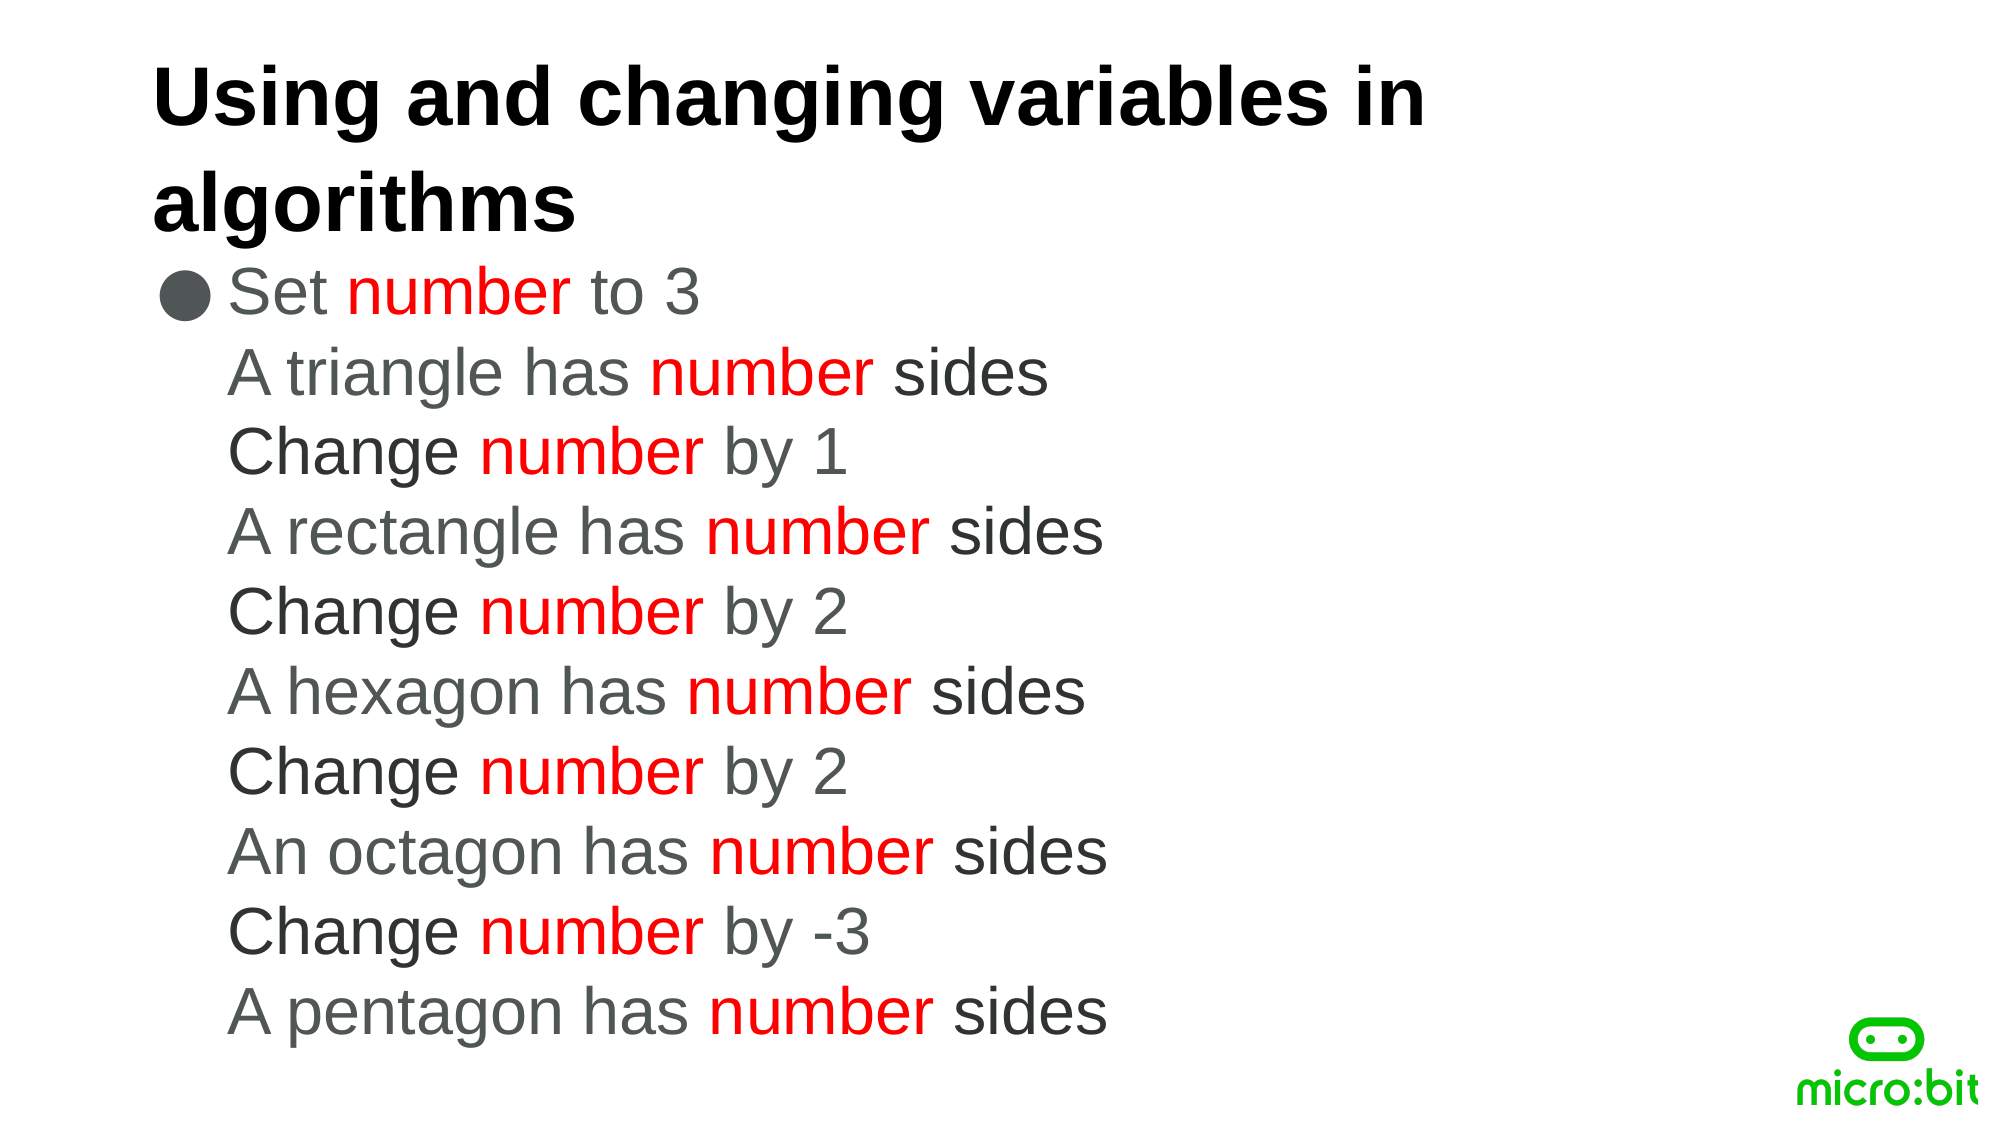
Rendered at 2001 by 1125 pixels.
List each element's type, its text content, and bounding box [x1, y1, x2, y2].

picture [1797, 1017, 1978, 1106]
text_box Using and changing variables in algorithms Set number to 3 A triangle has number sides Change number by 1 A rectangle has number sides Change number by 2 A hexagon has number sides Change number by 2 An octagon has number sides Change number by -3 A pentagon has number sides [137, 28, 1890, 852]
